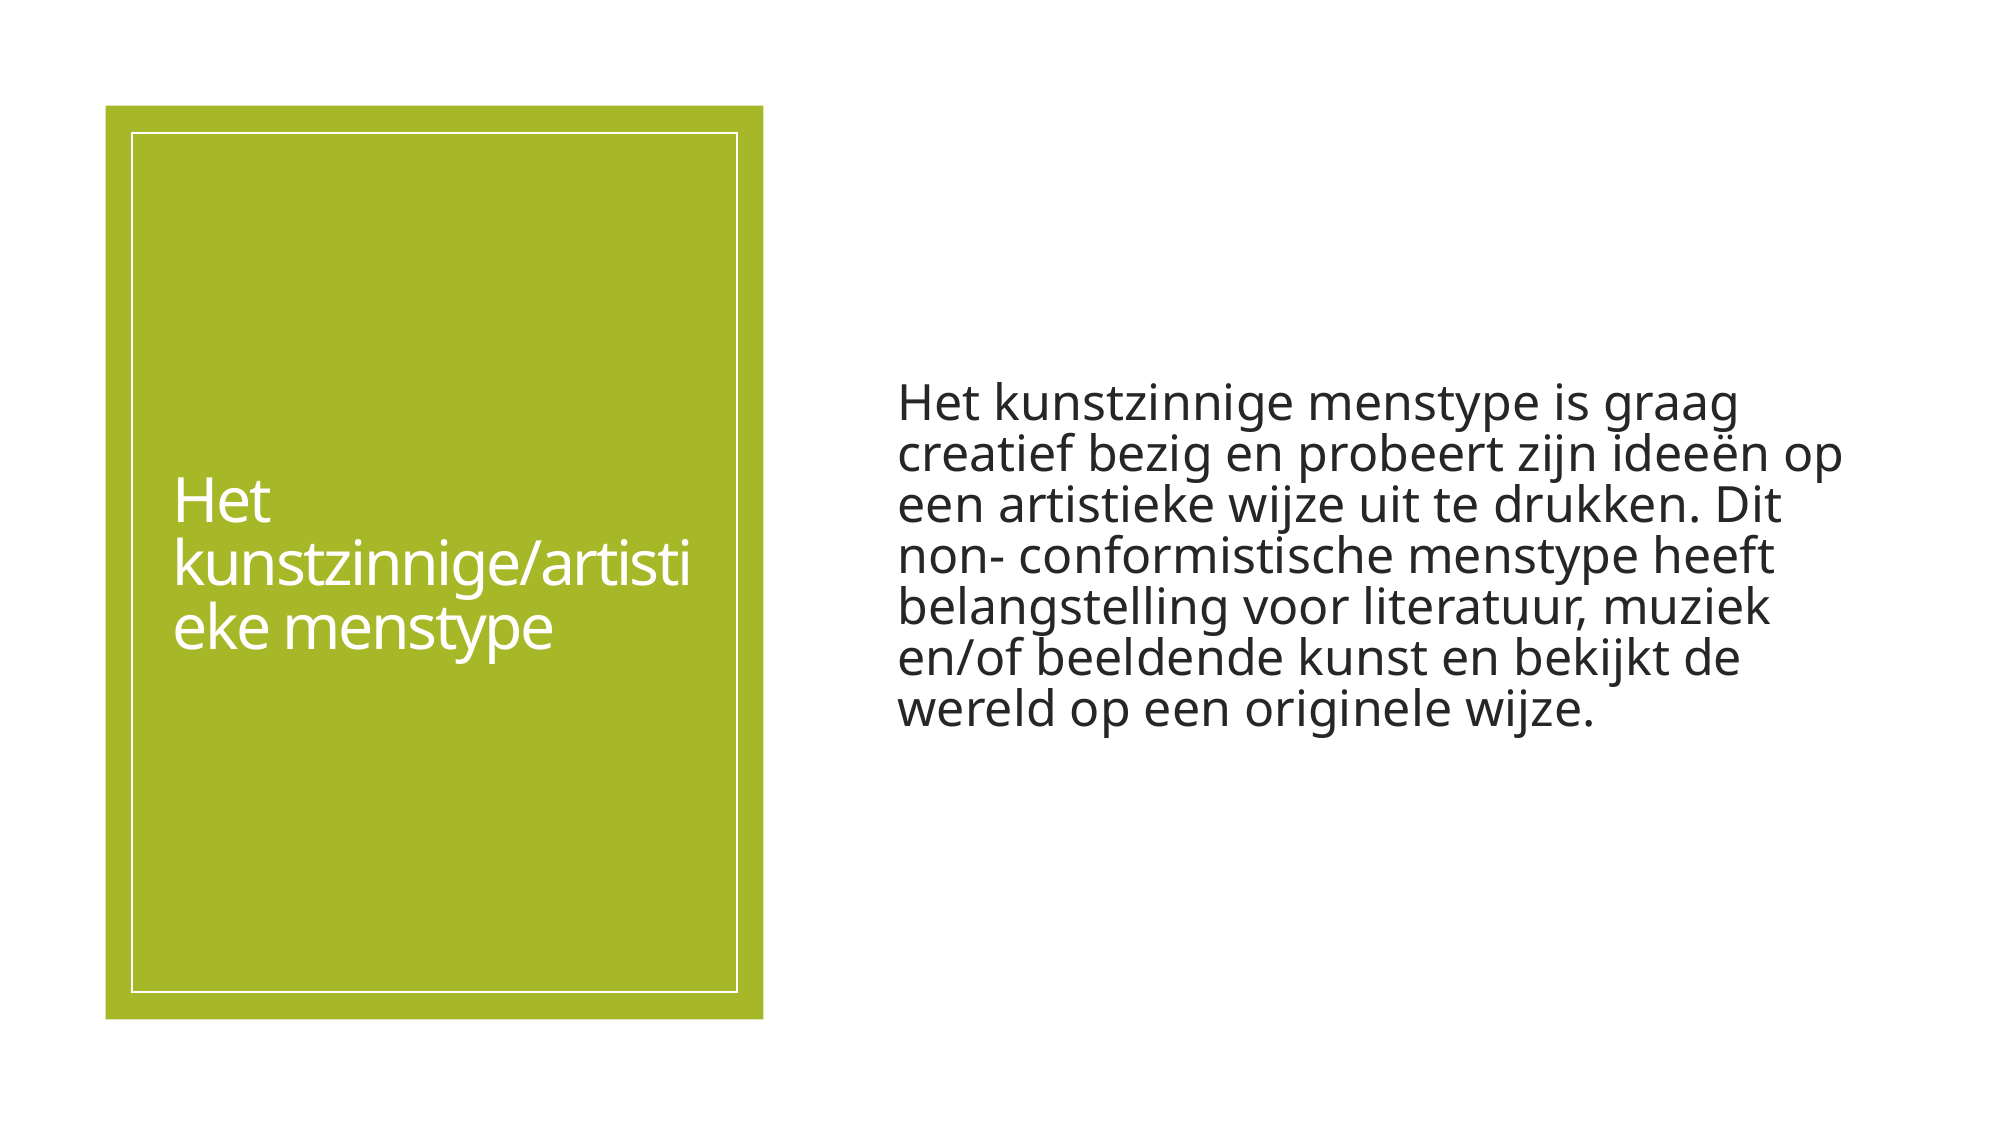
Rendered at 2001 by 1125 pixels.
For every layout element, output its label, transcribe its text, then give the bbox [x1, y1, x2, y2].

list Het kunstzinnige menstype is graag creatief bezig en probeert zijn ideeën op een artistieke wijze uit te drukken. Dit non- conformistische menstype heeft belangstelling voor literatuur, muziek en/of beeldende kunst en bekijkt de wereld op een originele wijze. [867, 169, 1876, 948]
title Het kunstzinnige/artistieke menstype [157, 169, 711, 964]
text_box [104, 104, 764, 1020]
text_box [131, 132, 738, 993]
